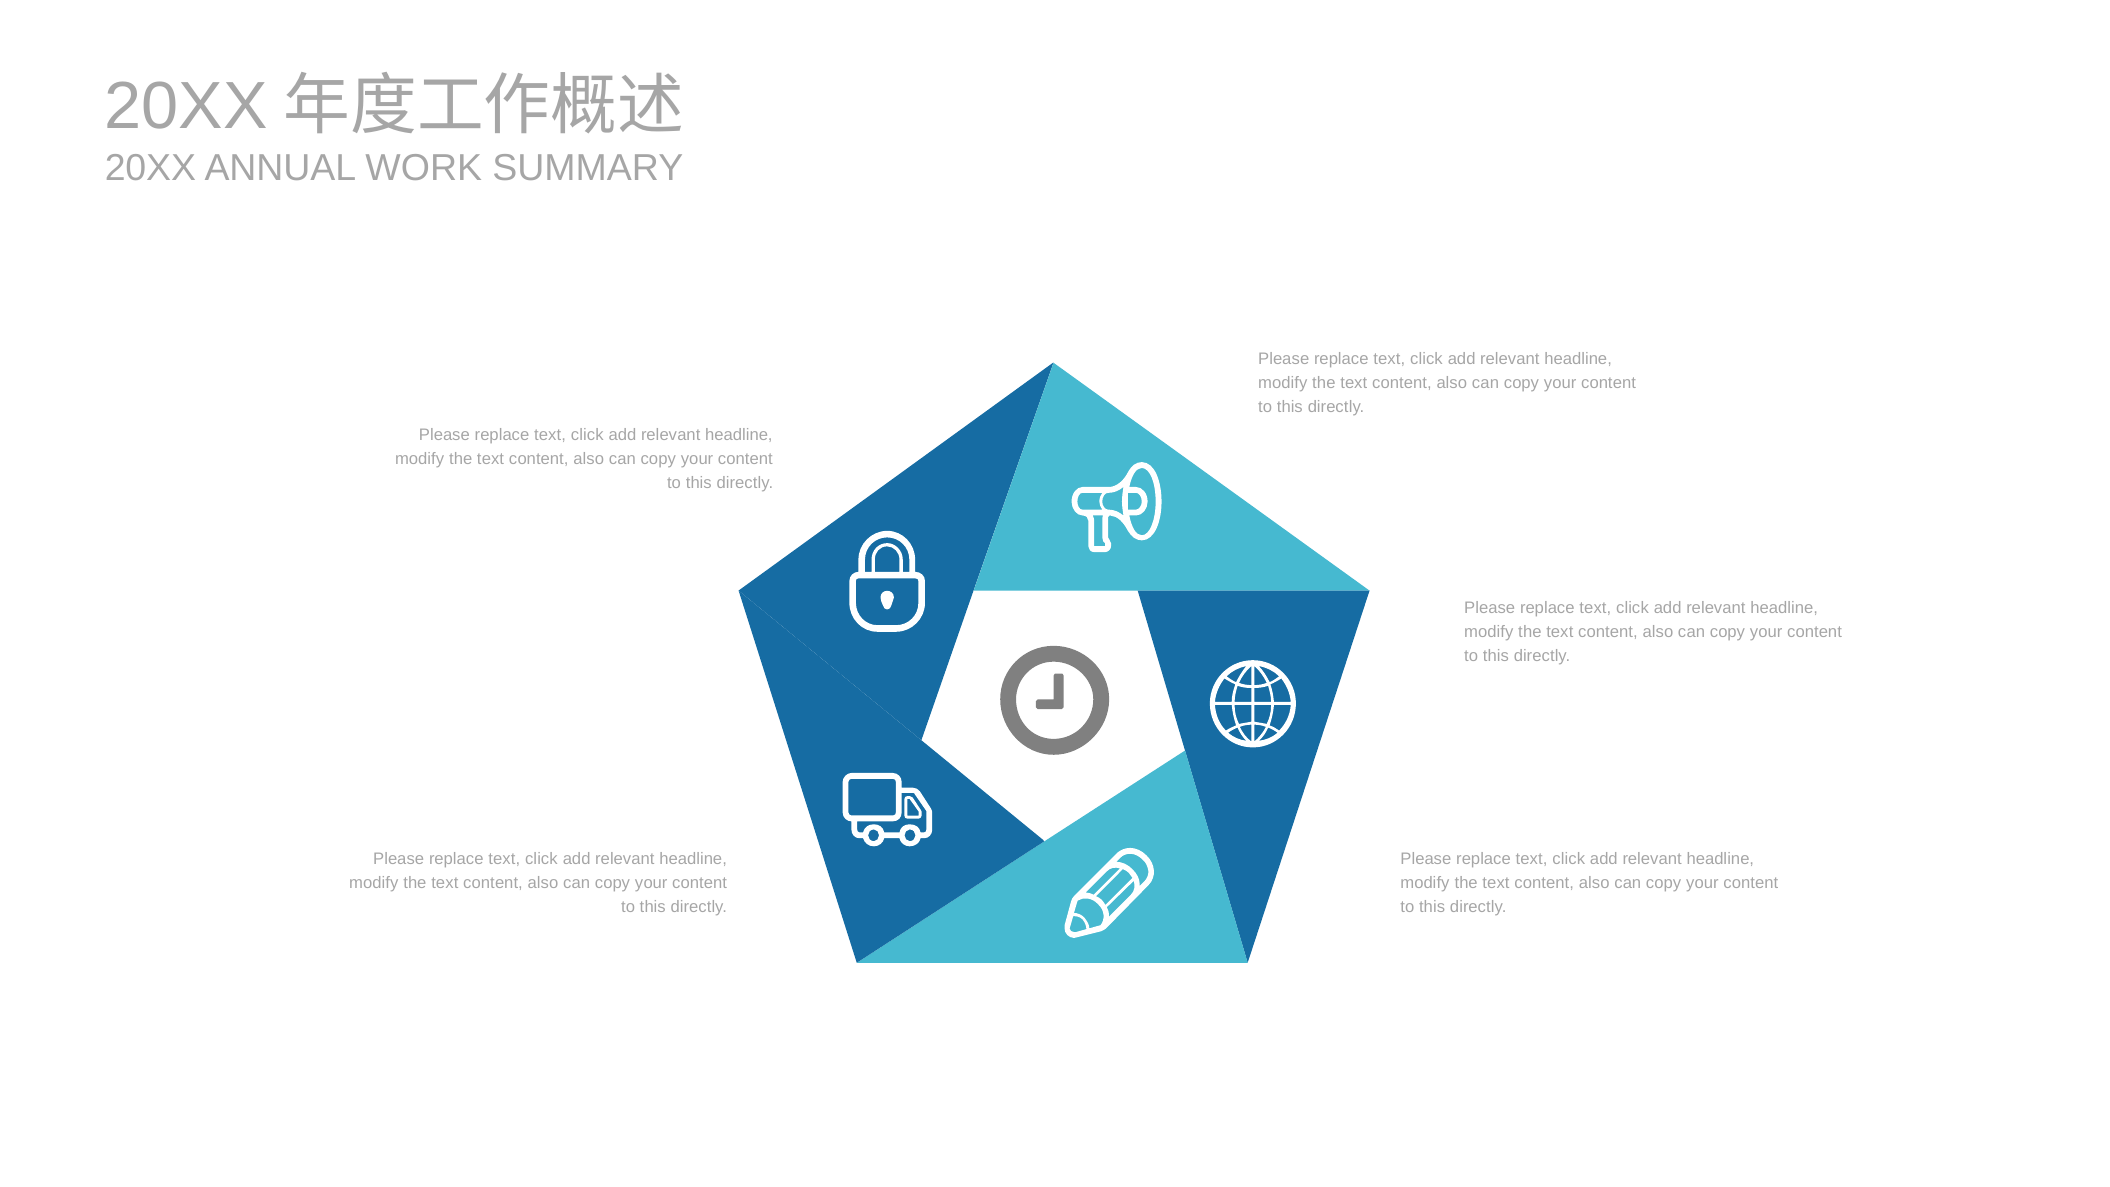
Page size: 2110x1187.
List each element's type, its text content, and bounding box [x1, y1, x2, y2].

text_box Please replace text, click add relevant headline, modify the text content, also can copy your content to this directly. [380, 419, 774, 492]
text_box [1000, 645, 1110, 755]
text_box [1137, 590, 1370, 962]
text_box [738, 590, 1045, 963]
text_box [842, 772, 933, 847]
text_box Please replace text, click add relevant headline, modify the text content, also can copy your content to this directly. [334, 843, 728, 916]
text_box [1071, 462, 1162, 553]
text_box [1209, 660, 1296, 748]
text_box 20XX年度工作概述 [104, 61, 692, 142]
text_box Please replace text, click add relevant headline, modify the text content, also can copy your content to this directly. [1258, 343, 1652, 416]
text_box 20XX ANNUAL WORK SUMMARY [104, 142, 692, 188]
text_box Please replace text, click add relevant headline, modify the text content, also can copy your content to this directly. [1400, 843, 1795, 916]
text_box [1064, 847, 1154, 938]
text_box [858, 750, 1248, 963]
text_box [973, 362, 1369, 591]
text_box Please replace text, click add relevant headline, modify the text content, also can copy your content to this directly. [1464, 593, 1858, 666]
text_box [849, 530, 925, 632]
text_box [739, 362, 1053, 739]
